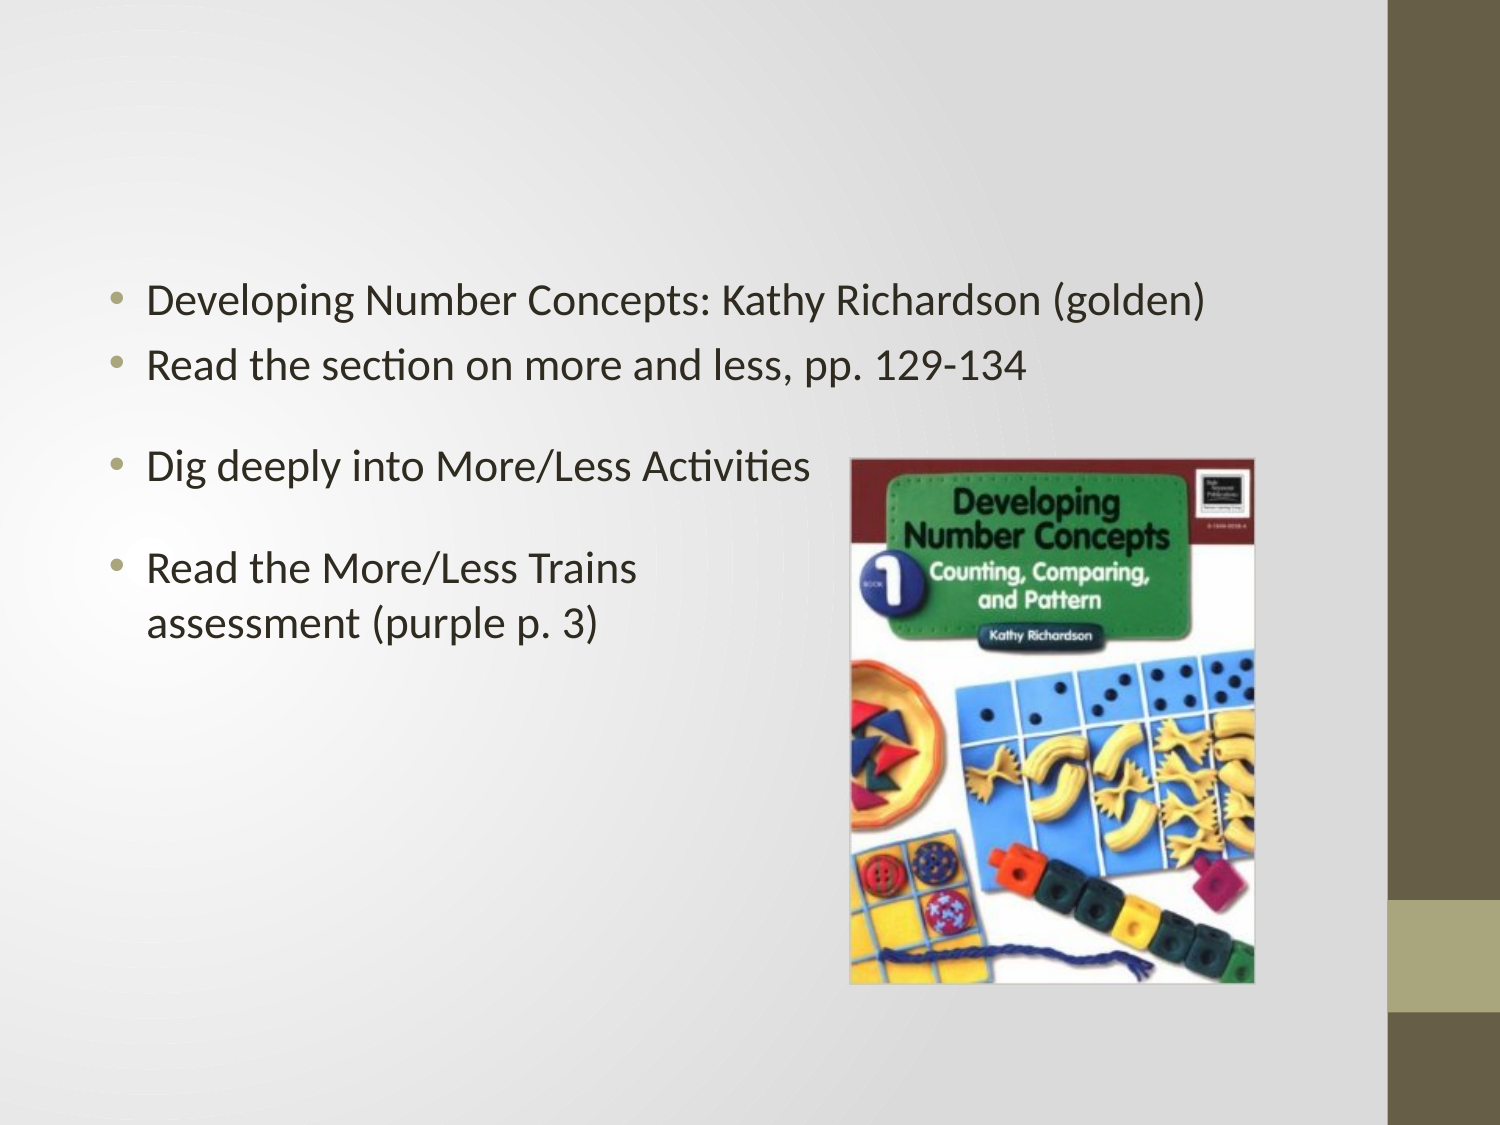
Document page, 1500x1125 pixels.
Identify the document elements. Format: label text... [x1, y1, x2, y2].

list Developing Number Concepts: Kathy Richardson (golden) Read the section on more and less, pp. 129-134 Dig deeply into More/Less Activities Read the More/Less Trains assessment (purple p. 3) [74, 262, 1326, 1051]
picture [848, 457, 1256, 985]
